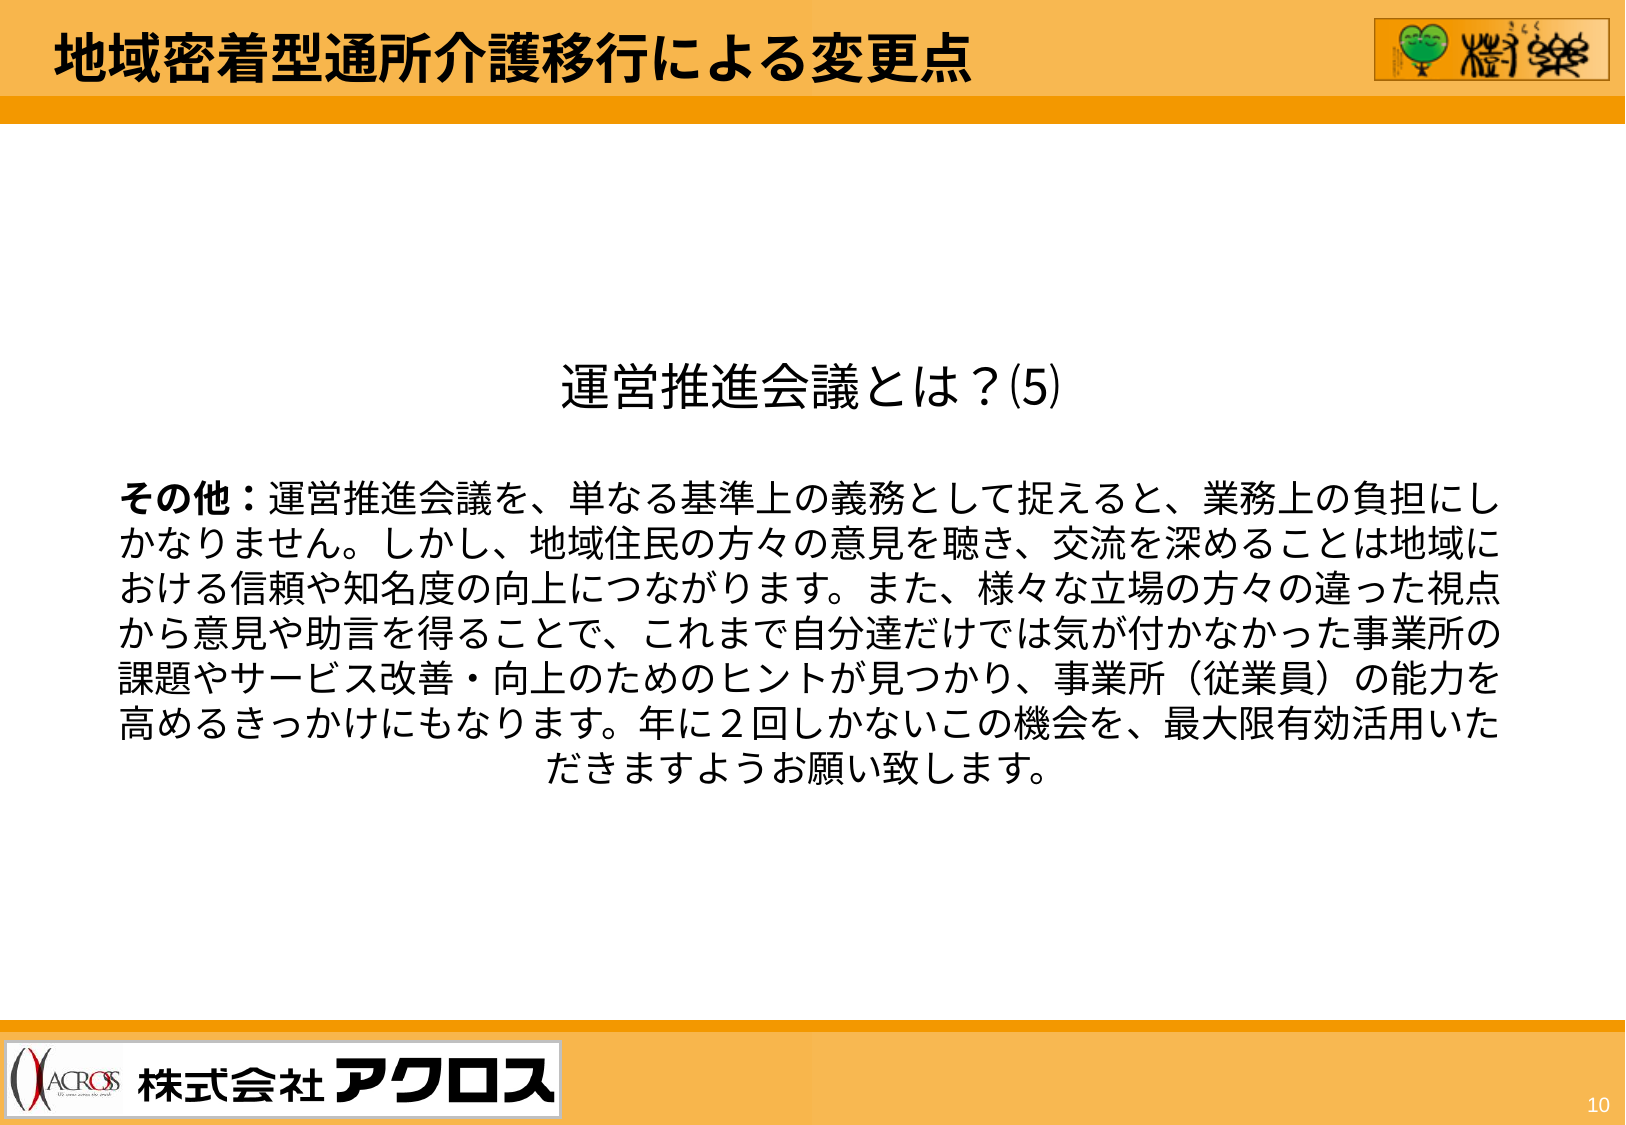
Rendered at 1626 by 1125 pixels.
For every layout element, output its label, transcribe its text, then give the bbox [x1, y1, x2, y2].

picture [0, 1020, 1625, 1125]
slide_number 10 [1452, 1082, 1625, 1125]
text_box 地域密着型通所介護移行による変更点 [38, 0, 1004, 96]
text_box 運営推進会議とは？⑸ その他：運営推進会議を、単なる基準上の義務として捉えると、業務上の負担にしかなりません。しかし、地域住民の方々の意見を聴き、交流を深めることは地域における信頼や知名度の向上につながります。また、様々な立場の方々の違った視点から意見や助言を得ることで、これまで自分達だけでは気が付かなかった事業所の課題やサービス改善・向上のためのヒントが見つかり、事業所（従業員）の能力を高めるきっかけにもなります。年に２回しかないこの機会を、最大限有効活用いただきますようお願い致します。 [100, 177, 1520, 968]
picture [0, 0, 1625, 124]
